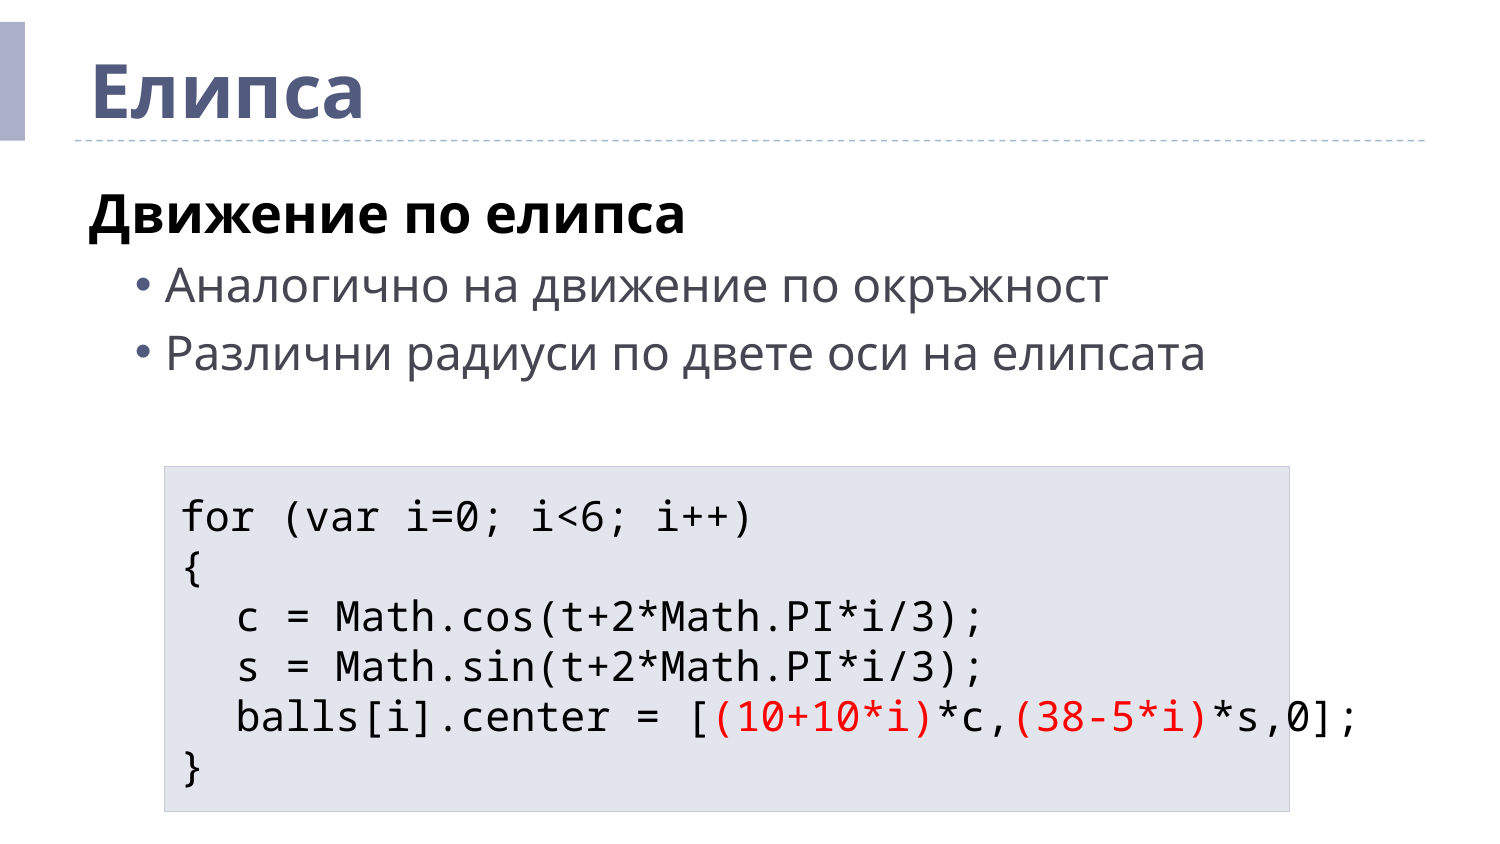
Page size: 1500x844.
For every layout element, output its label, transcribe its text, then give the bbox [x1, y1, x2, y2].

text_box for (var i=0; i<6; i++) { c = Math.cos(t+2*Math.PI*i/3); s = Math.sin(t+2*Math.PI*i/3); balls[i].center = [(10+10*i)*c,(38-5*i)*s,0]; } [164, 466, 1290, 812]
title Елипса [75, 18, 1475, 141]
list Движение по елипса Аналогично на движение по окръжност Различни радиуси по двете оси на елипсата [75, 171, 1475, 835]
